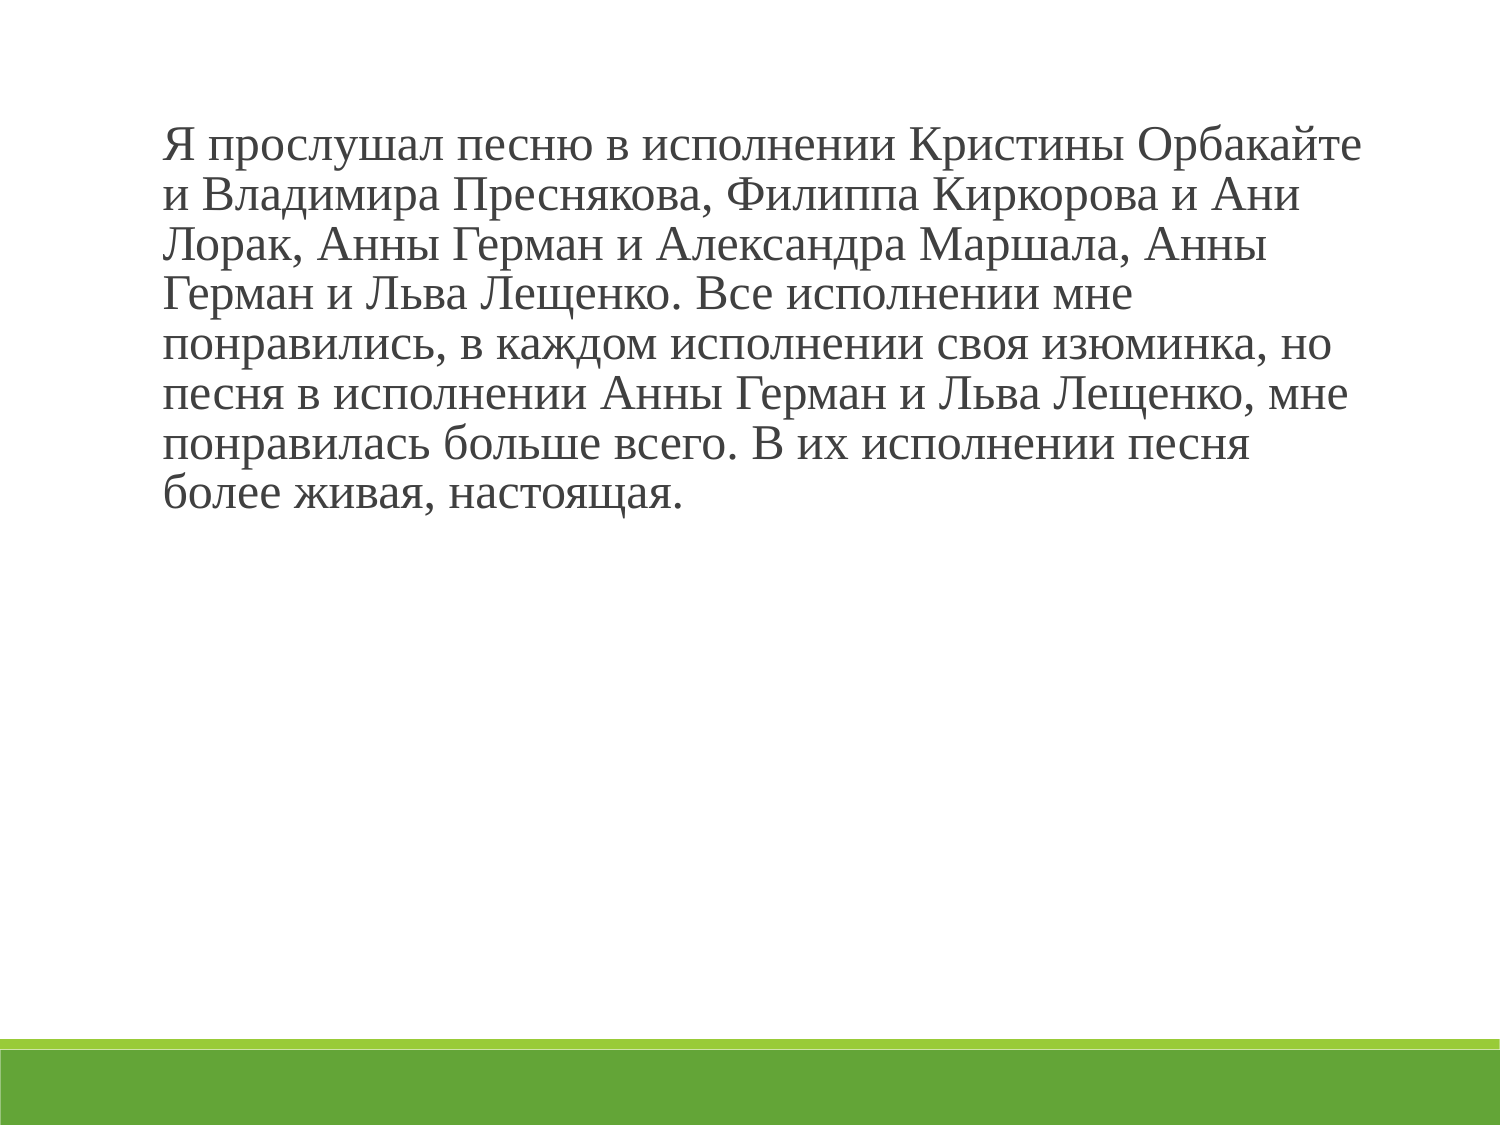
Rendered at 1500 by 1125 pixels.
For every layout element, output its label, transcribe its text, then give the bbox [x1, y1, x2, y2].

list Я прослушал песню в исполнении Кристины Орбакайте и Владимира Преснякова, Филиппа Киркорова и Ани Лорак, Анны Герман и Александра Маршала, Анны Герман и Льва Лещенко. Все исполнении мне понравились, в каждом исполнении своя изюминка, но песня в исполнении Анны Герман и Льва Лещенко, мне понравилась больше всего. В их исполнении песня более живая, настоящая. [147, 113, 1376, 963]
